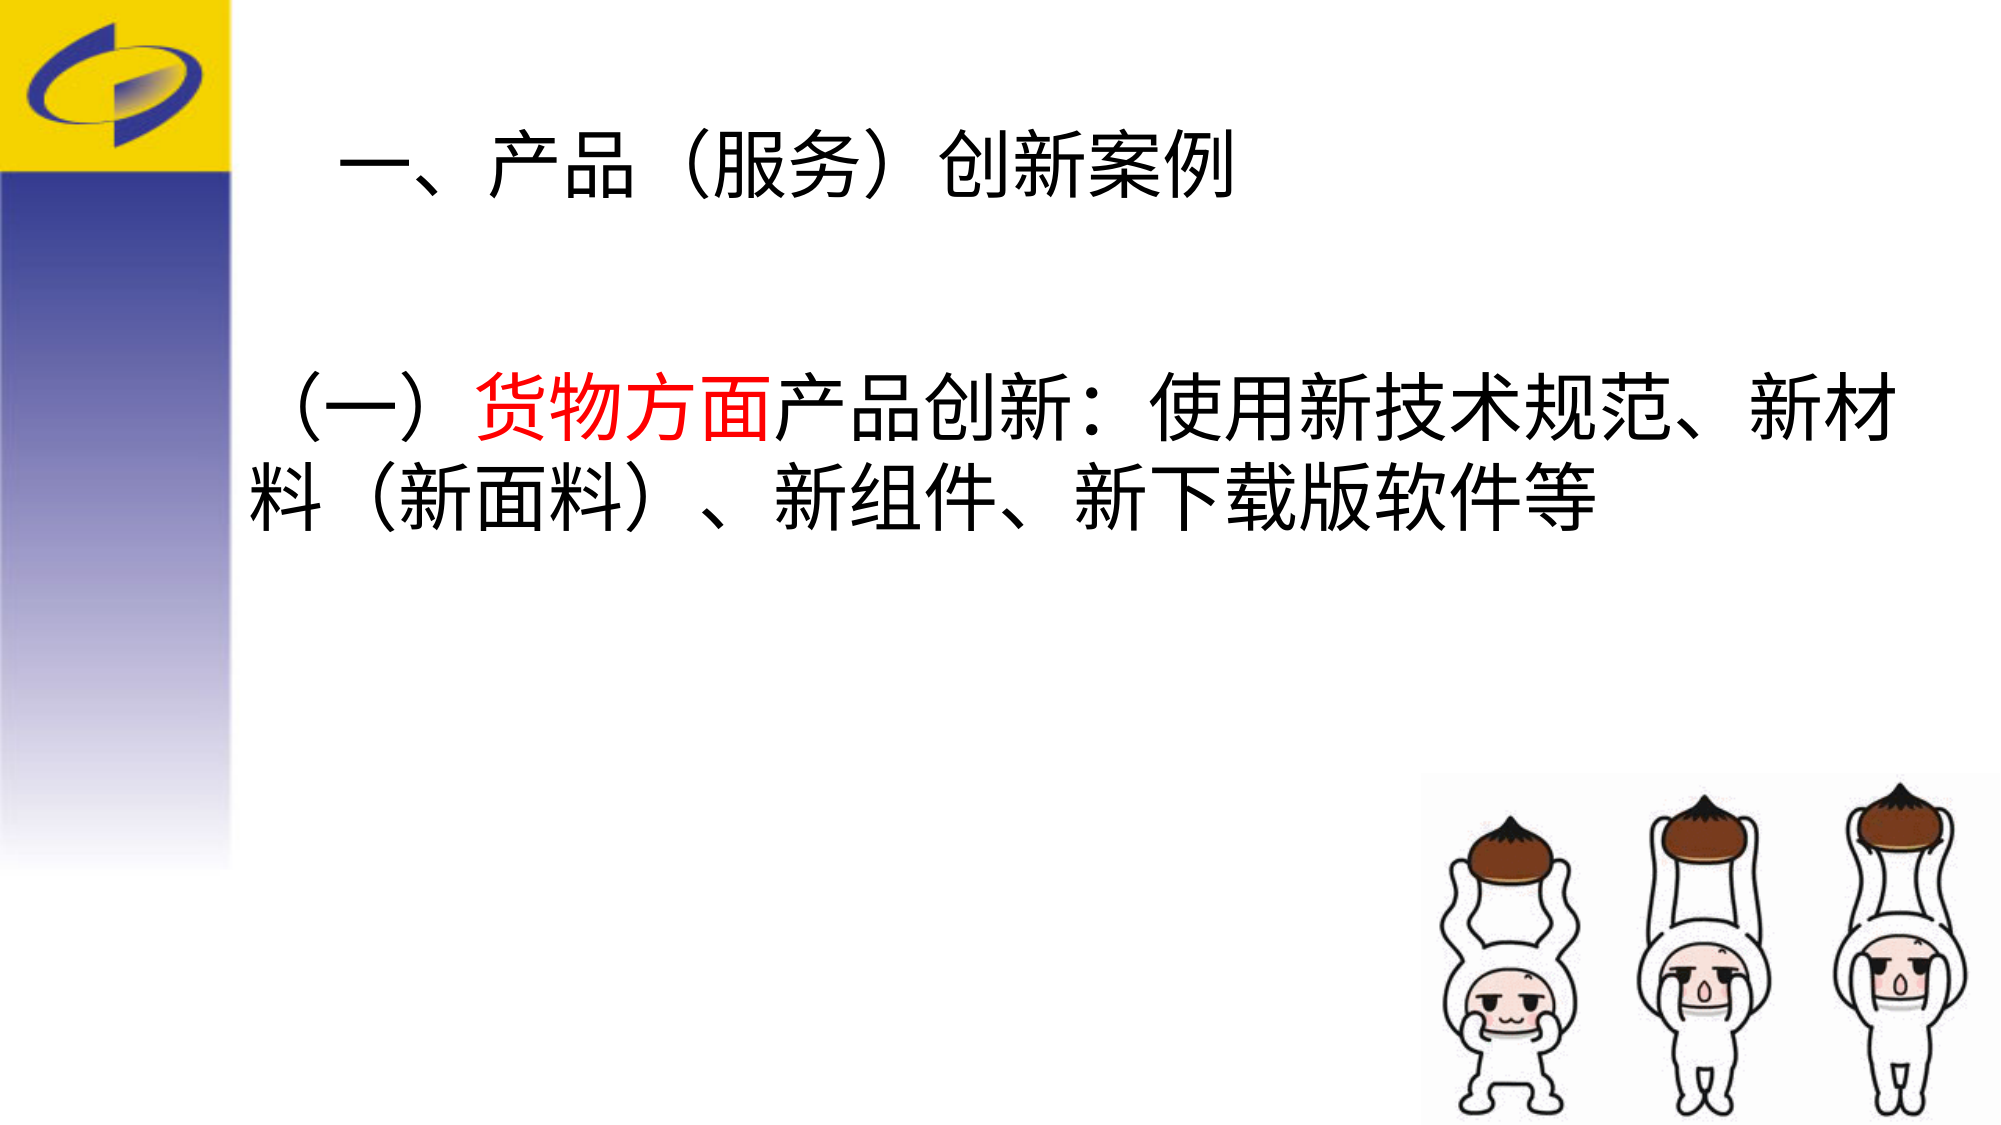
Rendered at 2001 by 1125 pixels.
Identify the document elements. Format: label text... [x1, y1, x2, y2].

picture [0, 0, 2000, 1125]
text_box （一）货物方面产品创新：使用新技术规范、新材料（新面料）、新组件、新下载版软件等 [233, 242, 1947, 1043]
text_box 一、产品（服务）创新案例 [322, 109, 1919, 215]
